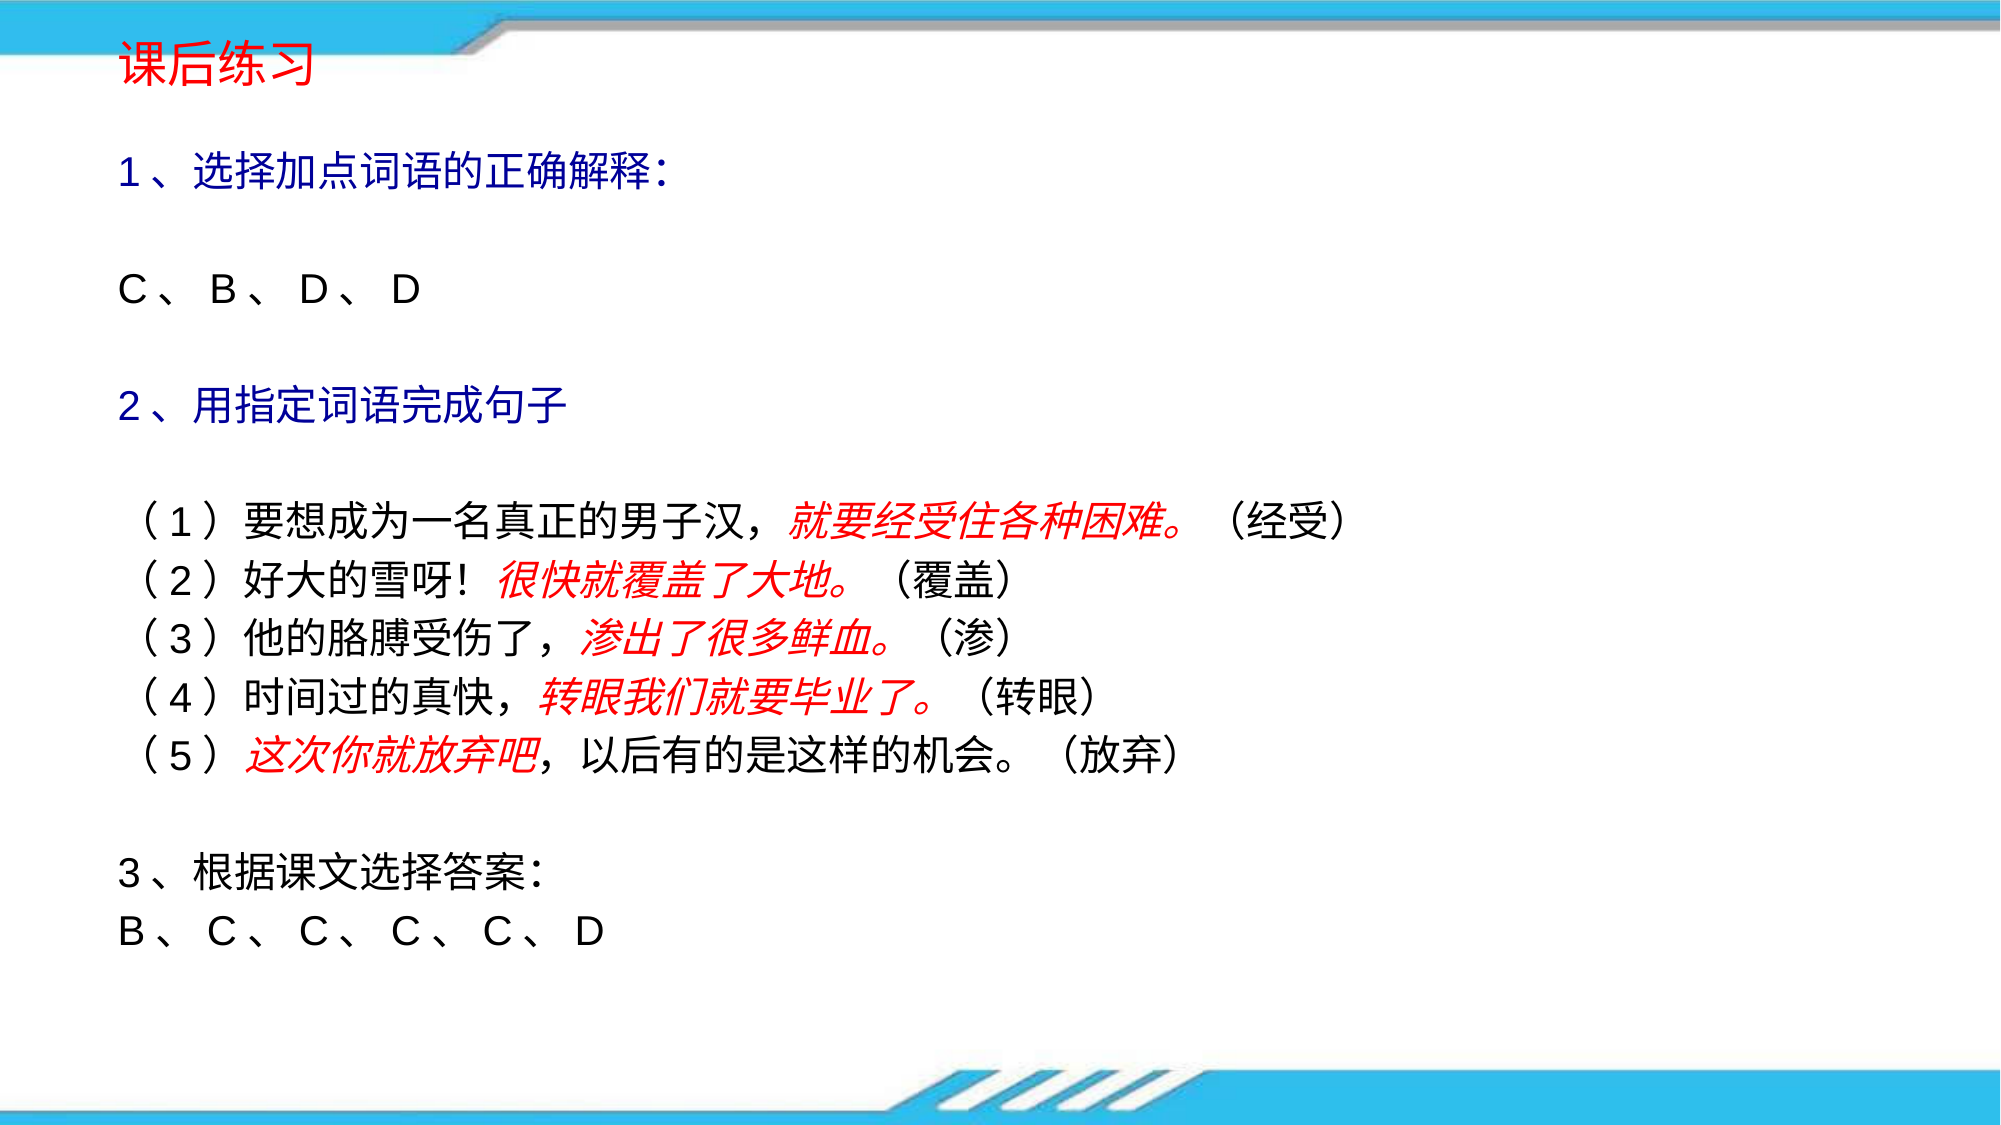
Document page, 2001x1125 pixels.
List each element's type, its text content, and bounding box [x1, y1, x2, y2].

list 1、选择加点词语的正确解释： C、B、D、D 2、用指定词语完成句子 （1）要想成为一名真正的男子汉，就要经受住各种困难。（经受） （2）好大的雪呀！很快就覆盖了大地。（覆盖） （3）他的胳膊受伤了，渗出了很多鲜血。（渗） （4）时间过的真快，转眼我们就要毕业了。（转眼） （5）这次你就放弃吧，以后有的是这样的机会。（放弃） 3、根据课文选择答案： B、C、C、C、C、D [102, 137, 1898, 985]
picture [0, 0, 2001, 1125]
title 课后练习 [102, 11, 1583, 114]
